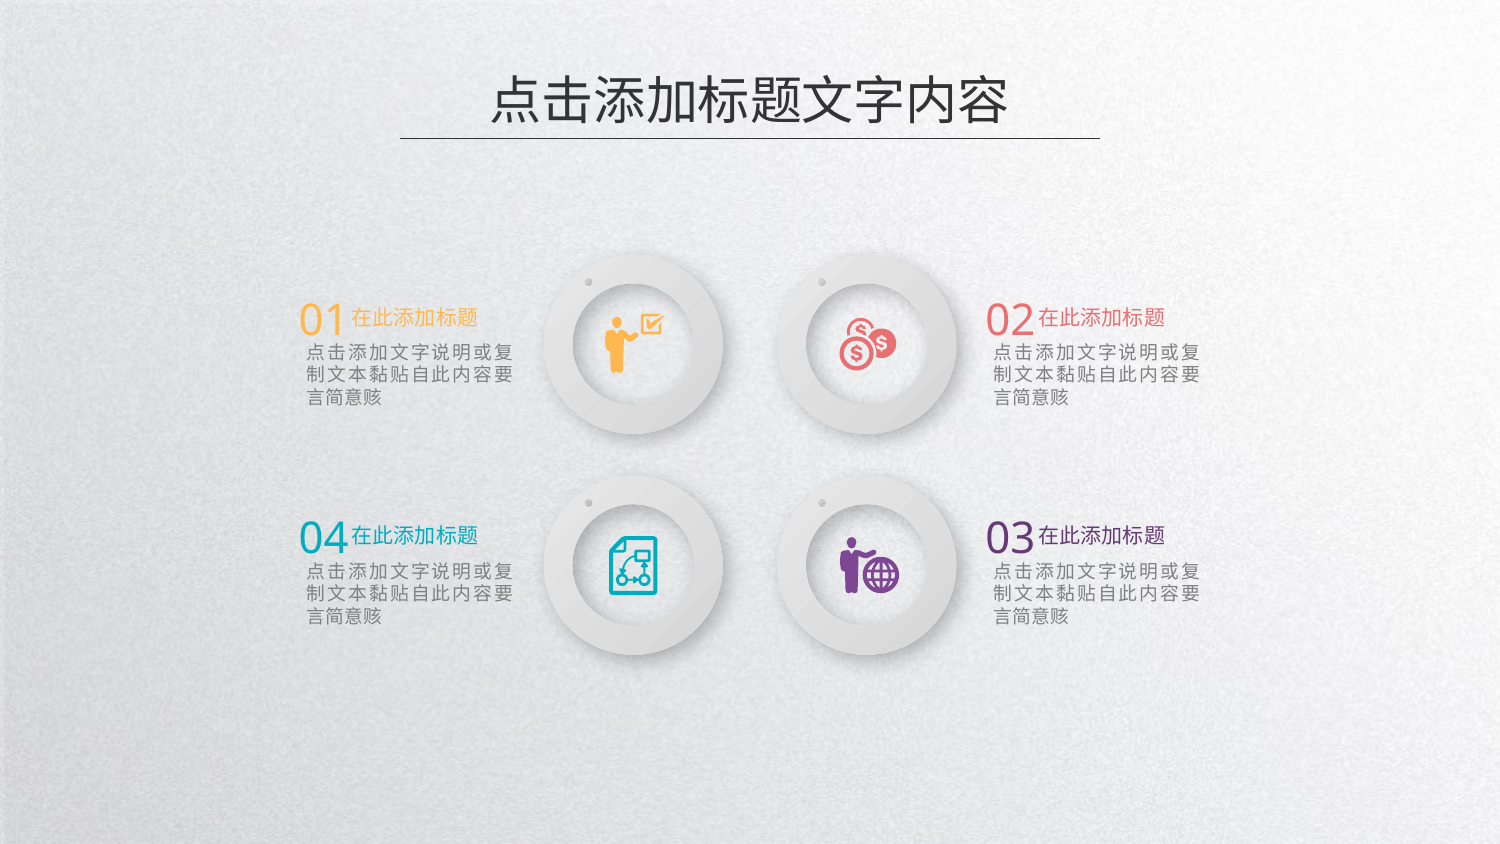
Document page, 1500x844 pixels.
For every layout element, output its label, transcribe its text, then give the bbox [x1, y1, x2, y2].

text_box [269, 283, 534, 417]
text_box [542, 474, 724, 656]
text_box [839, 536, 900, 594]
text_box 点击添加标题文字内容 [472, 60, 1028, 138]
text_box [956, 502, 1220, 636]
text_box [776, 474, 956, 656]
text_box [776, 253, 956, 435]
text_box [956, 283, 1220, 417]
text_box [542, 253, 724, 435]
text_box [839, 317, 897, 371]
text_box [604, 313, 665, 373]
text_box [609, 536, 658, 596]
picture [0, 0, 1500, 844]
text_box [269, 502, 534, 636]
